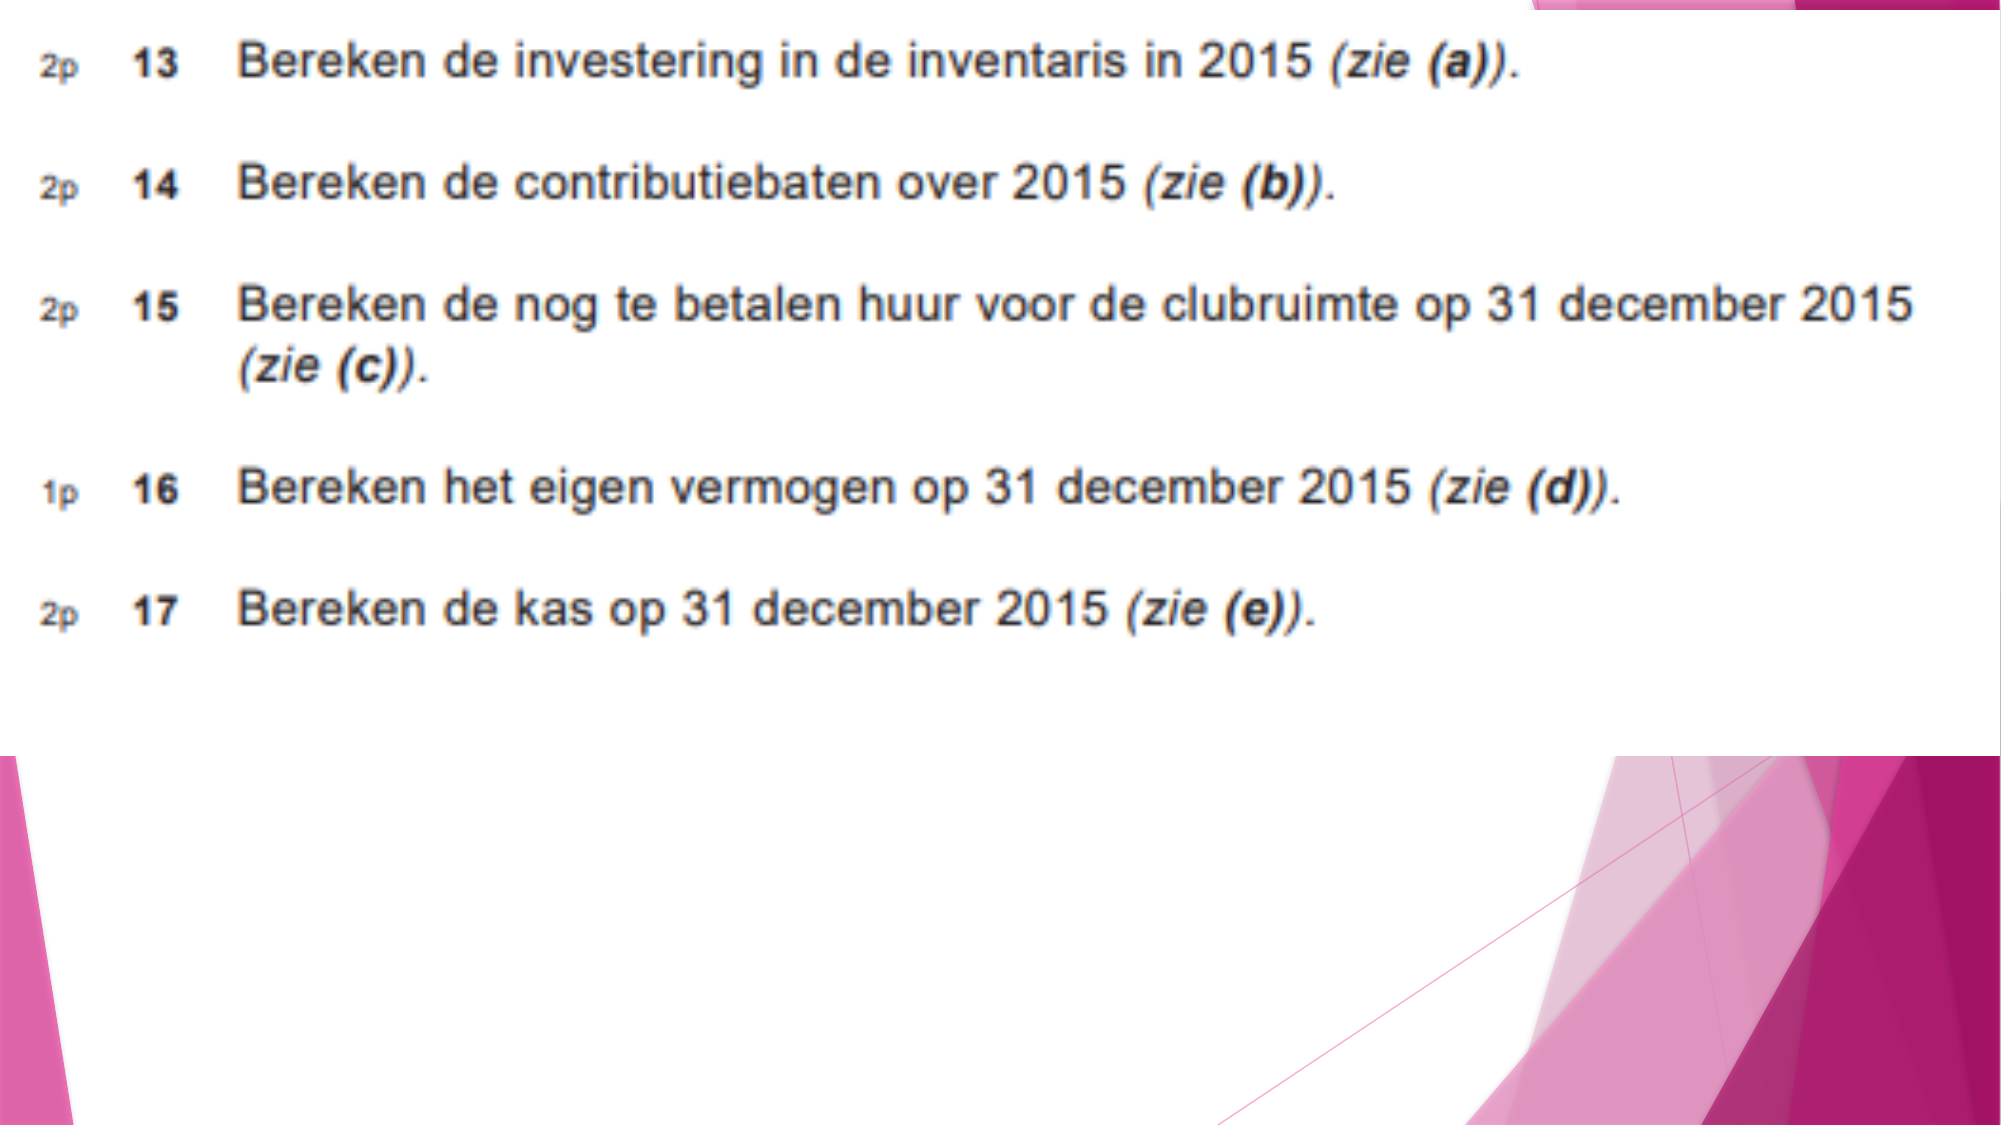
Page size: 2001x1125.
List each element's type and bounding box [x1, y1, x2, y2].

picture [0, 9, 2000, 757]
